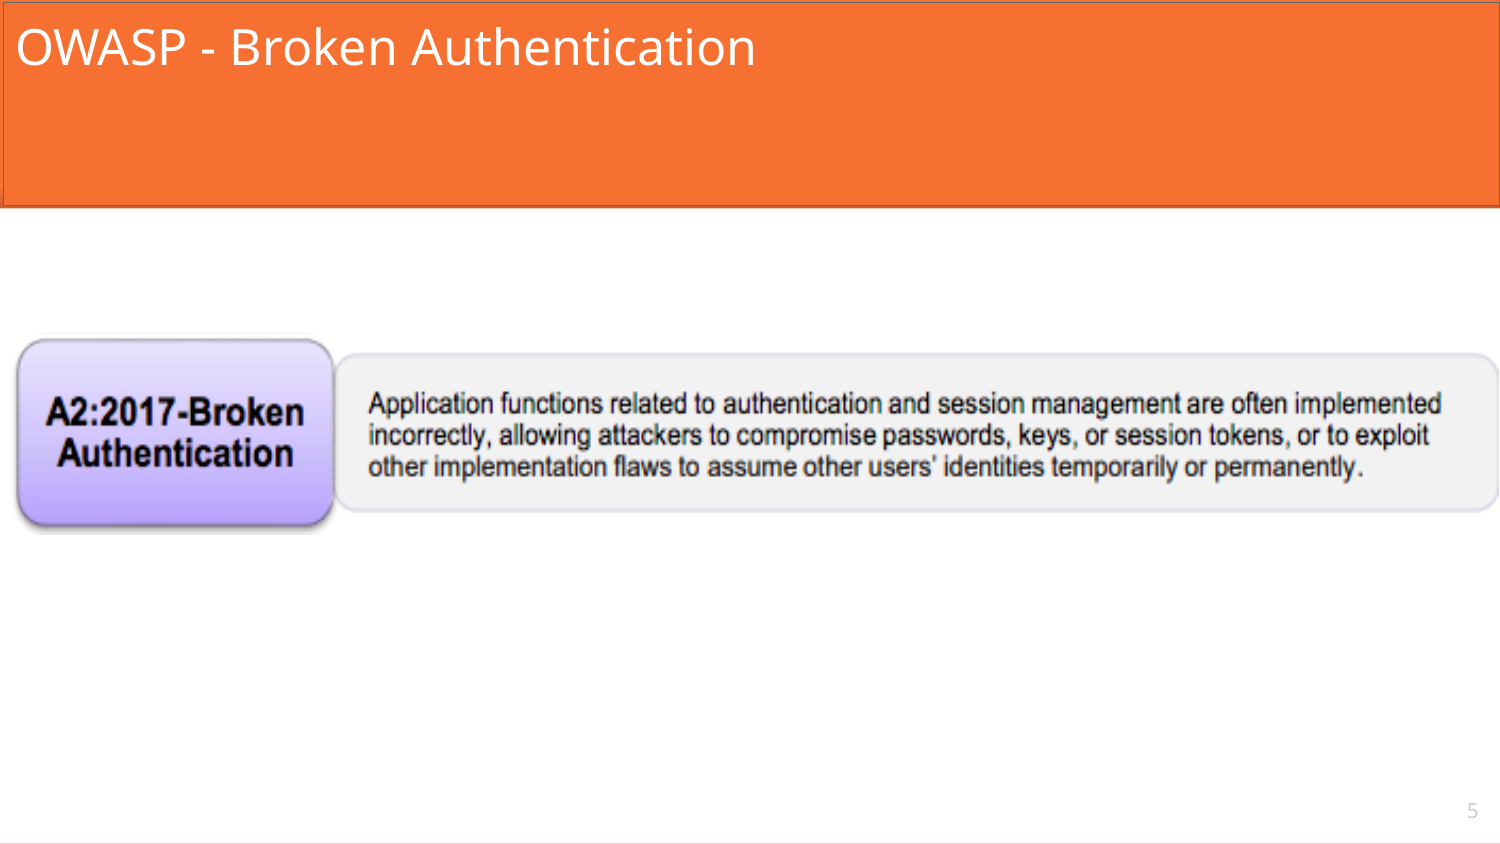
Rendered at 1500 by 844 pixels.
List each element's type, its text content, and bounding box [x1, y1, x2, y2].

slide_number ‹#› [1403, 779, 1494, 844]
text_box OWASP - Broken Authentication [0, 0, 1477, 152]
text_box [3, 2, 1500, 206]
picture [4, 331, 1499, 535]
